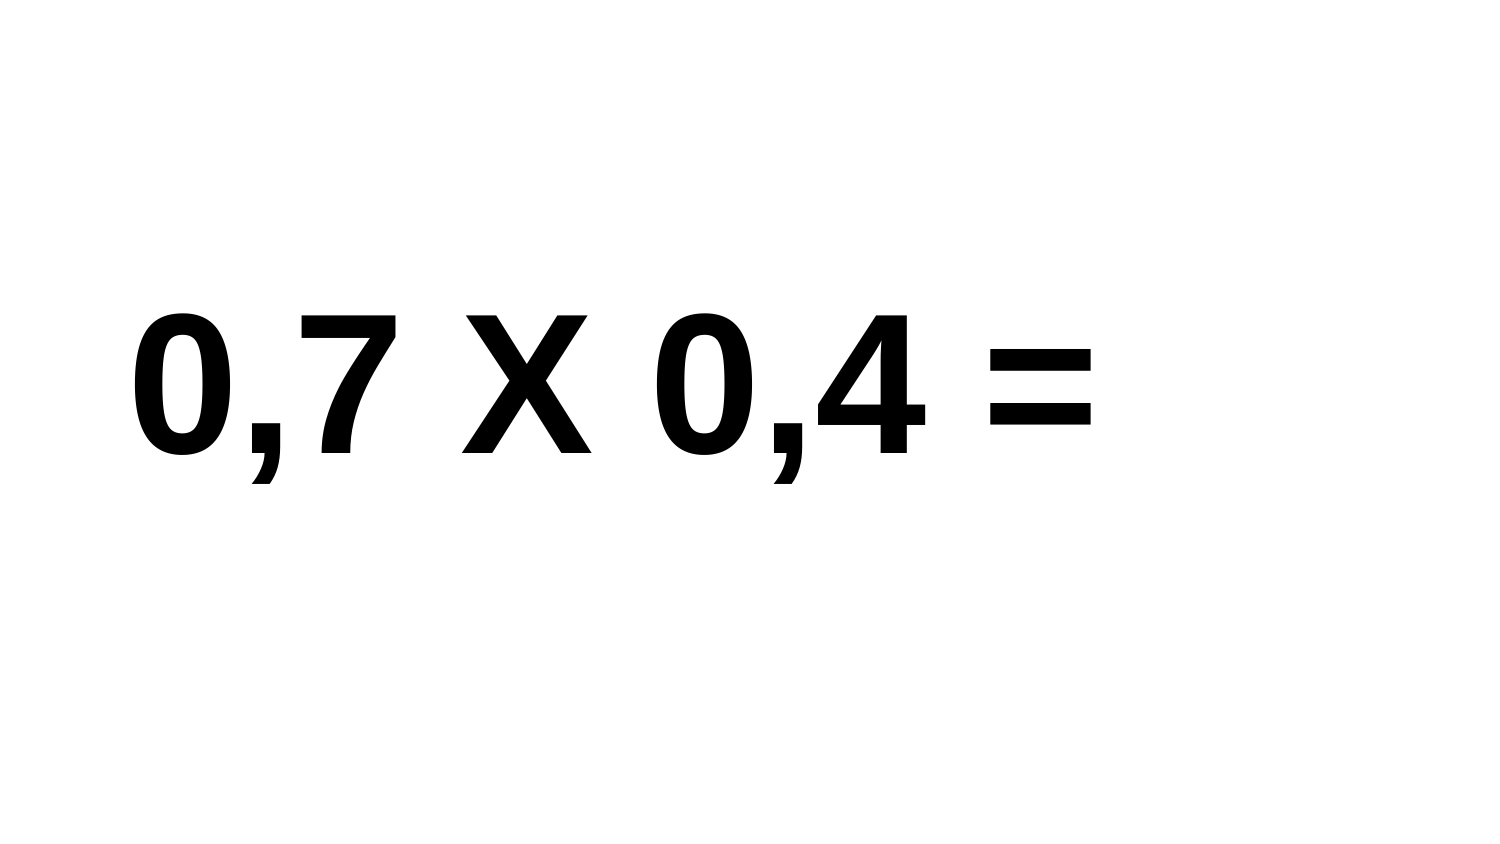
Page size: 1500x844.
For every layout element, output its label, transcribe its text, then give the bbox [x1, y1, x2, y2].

text_box 0,7 X 0,4 = [112, 318, 1388, 509]
